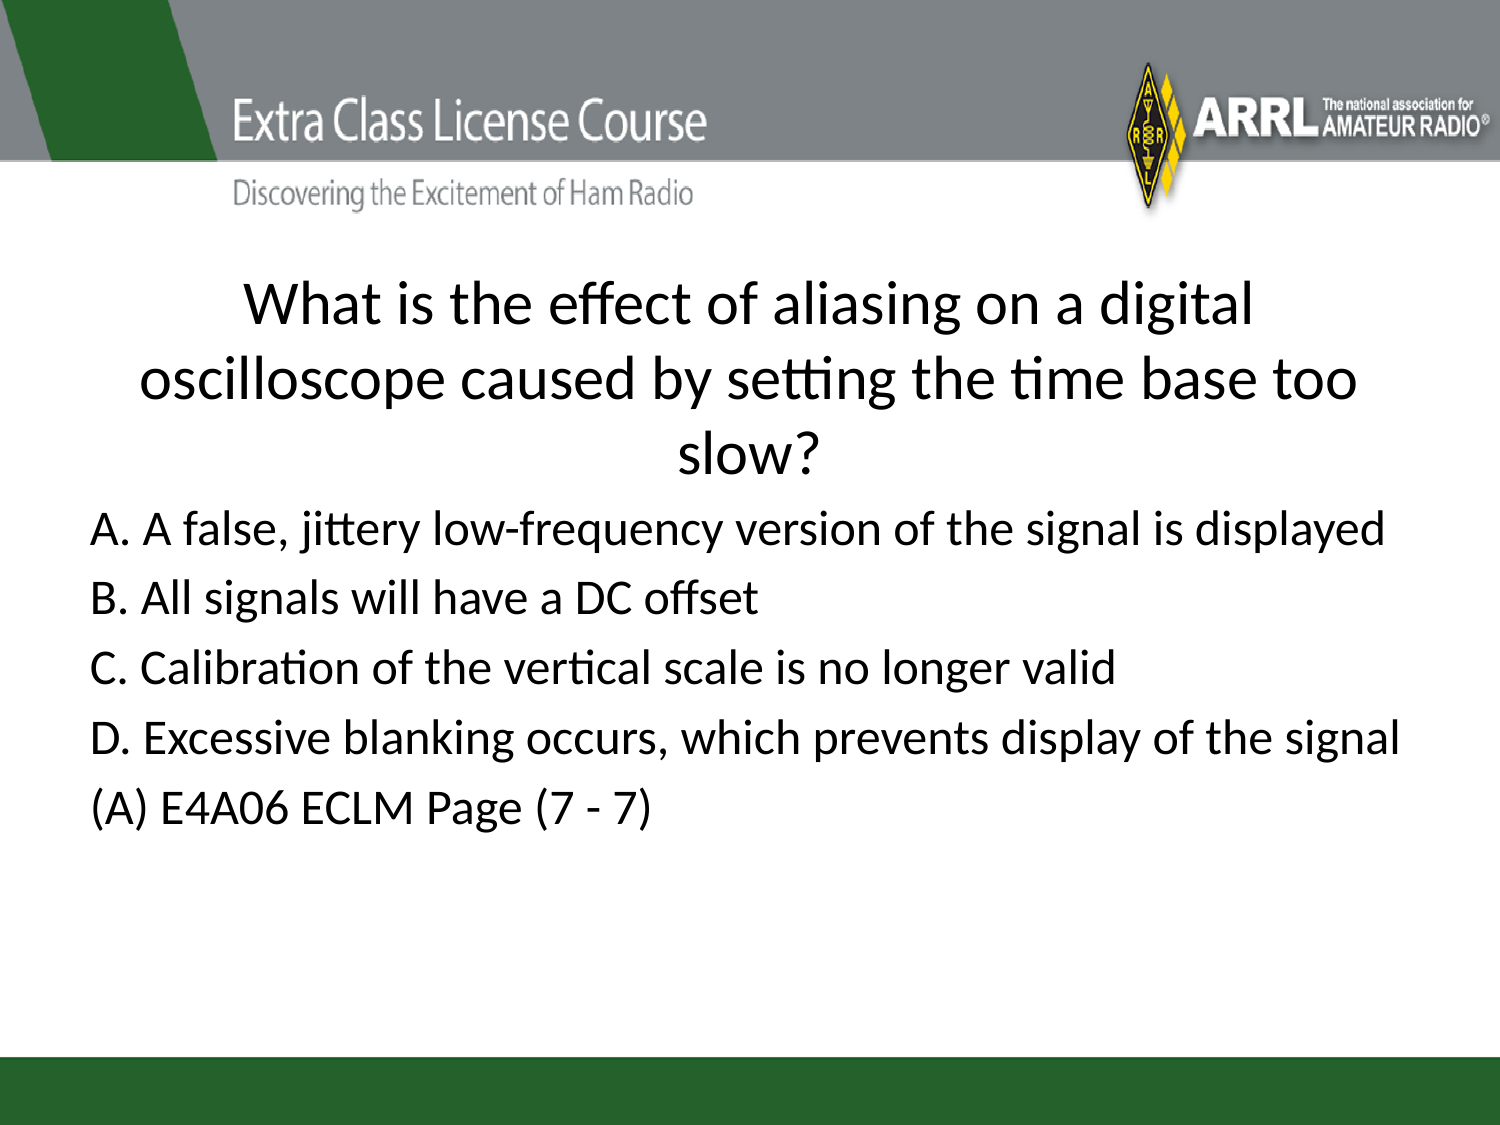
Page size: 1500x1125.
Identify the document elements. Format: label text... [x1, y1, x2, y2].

title What is the effect of aliasing on a digital oscilloscope caused by setting the time base too slow? [75, 254, 1425, 435]
list A. A false, jittery low-frequency version of the signal is displayed B. All signals will have a DC offset C. Calibration of the vertical scale is no longer valid D. Excessive blanking occurs, which prevents display of the signal (A) E4A06 ECLM Page (7 - 7) [75, 487, 1425, 1005]
picture [0, 0, 1500, 1125]
